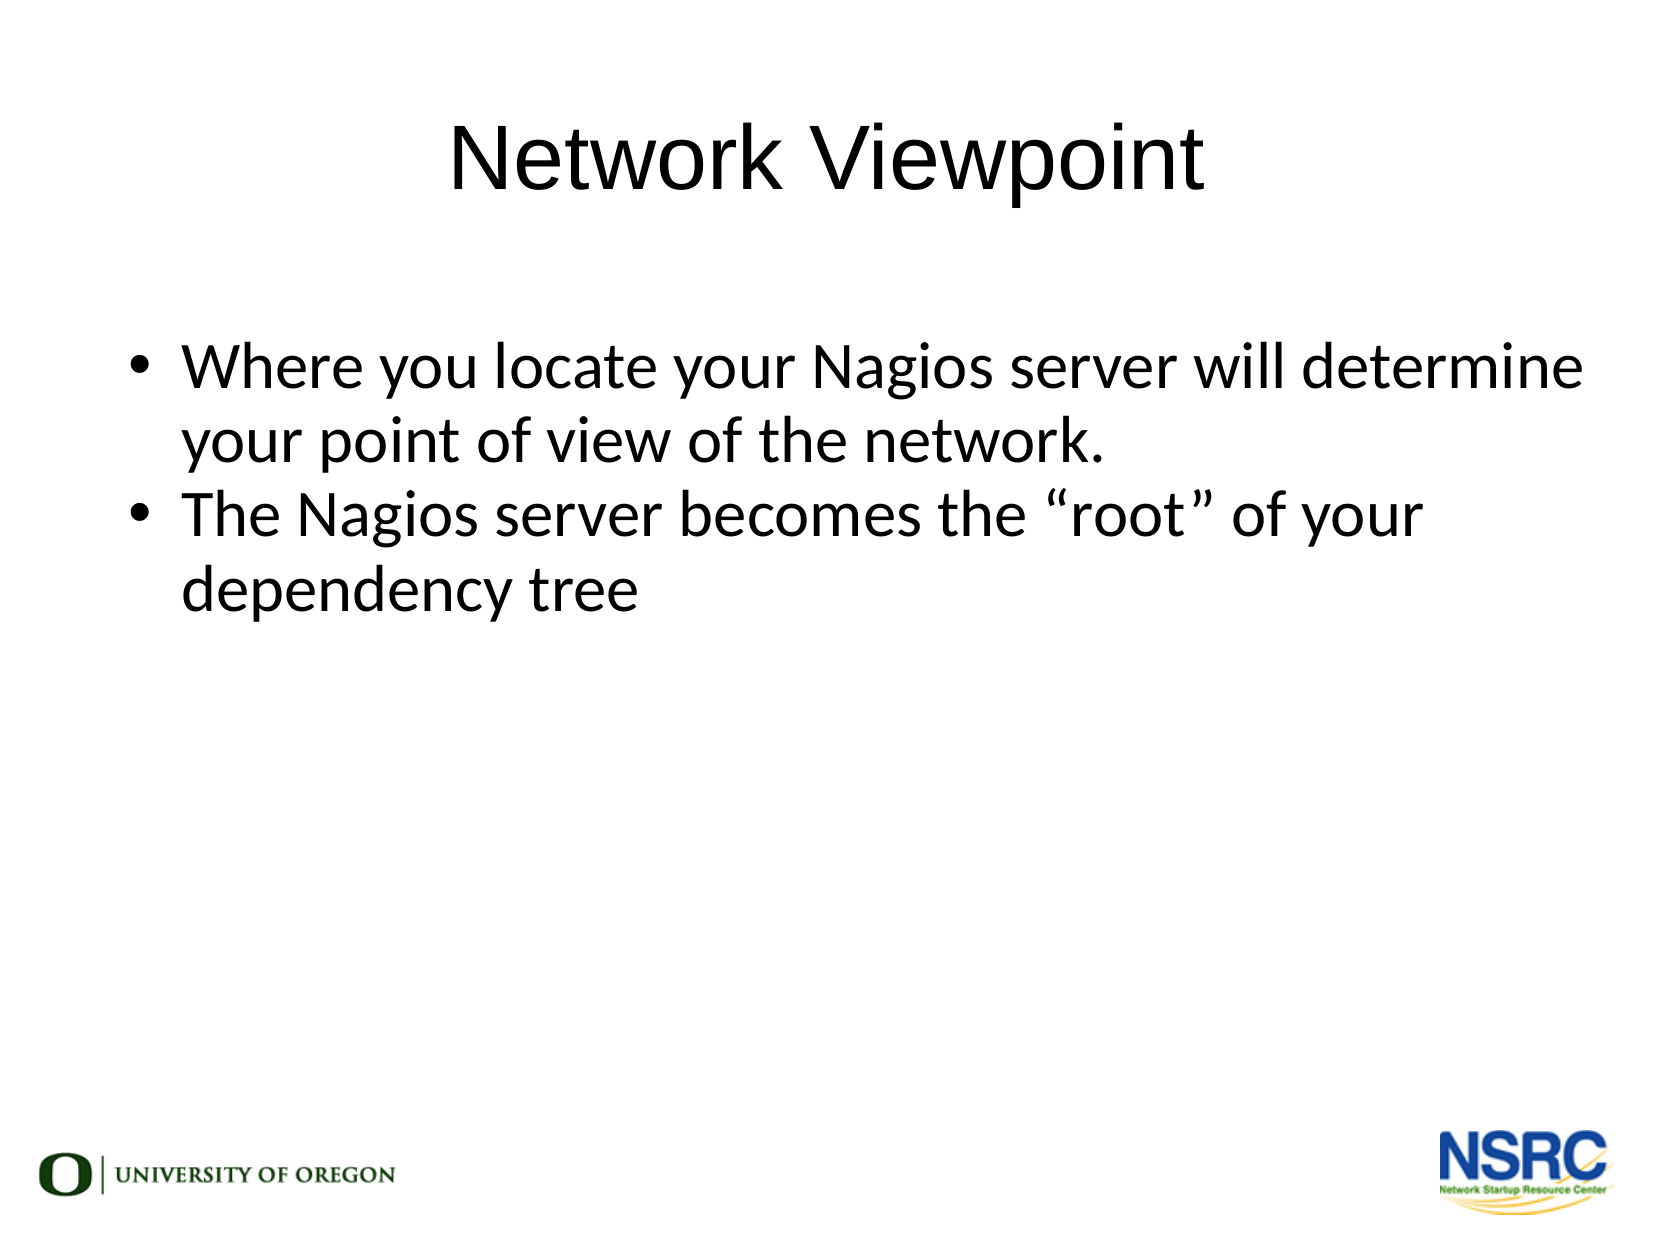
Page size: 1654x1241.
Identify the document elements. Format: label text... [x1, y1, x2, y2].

picture [1440, 1130, 1616, 1215]
text_box Where you locate your Nagios server will determine your point of view of the network. The Nagios server becomes the “root” of your dependency tree [111, 324, 1613, 1185]
picture [37, 1151, 397, 1198]
text_box Network Viewpoint [82, 49, 1571, 257]
